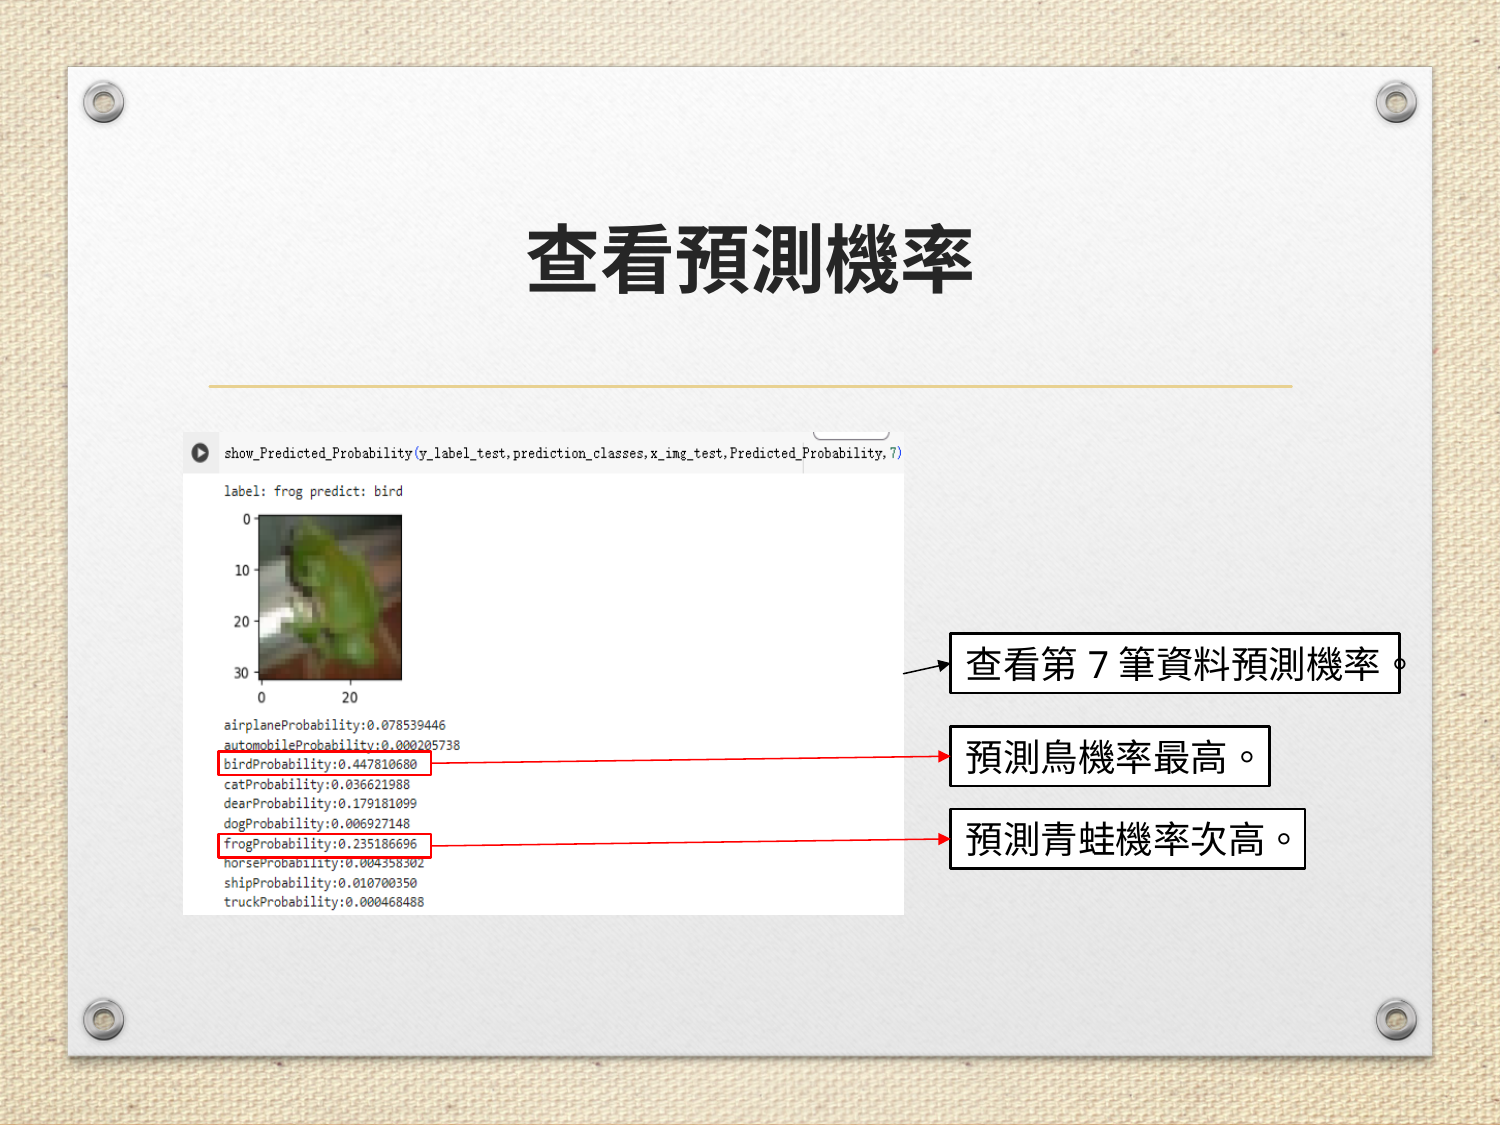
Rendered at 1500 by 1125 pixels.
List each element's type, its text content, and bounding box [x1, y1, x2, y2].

text_box 查看第7筆資料預測機率。 [949, 632, 1401, 694]
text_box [903, 663, 951, 674]
text_box 預測青蛙機率次高。 [949, 808, 1306, 870]
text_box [430, 756, 951, 764]
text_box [430, 839, 951, 847]
text_box 預測鳥機率最高。 [949, 725, 1271, 787]
title 查看預測機率 [193, 150, 1309, 365]
text_box [193, 674, 1310, 975]
picture [0, 0, 1500, 1125]
text_box [193, 409, 1310, 663]
